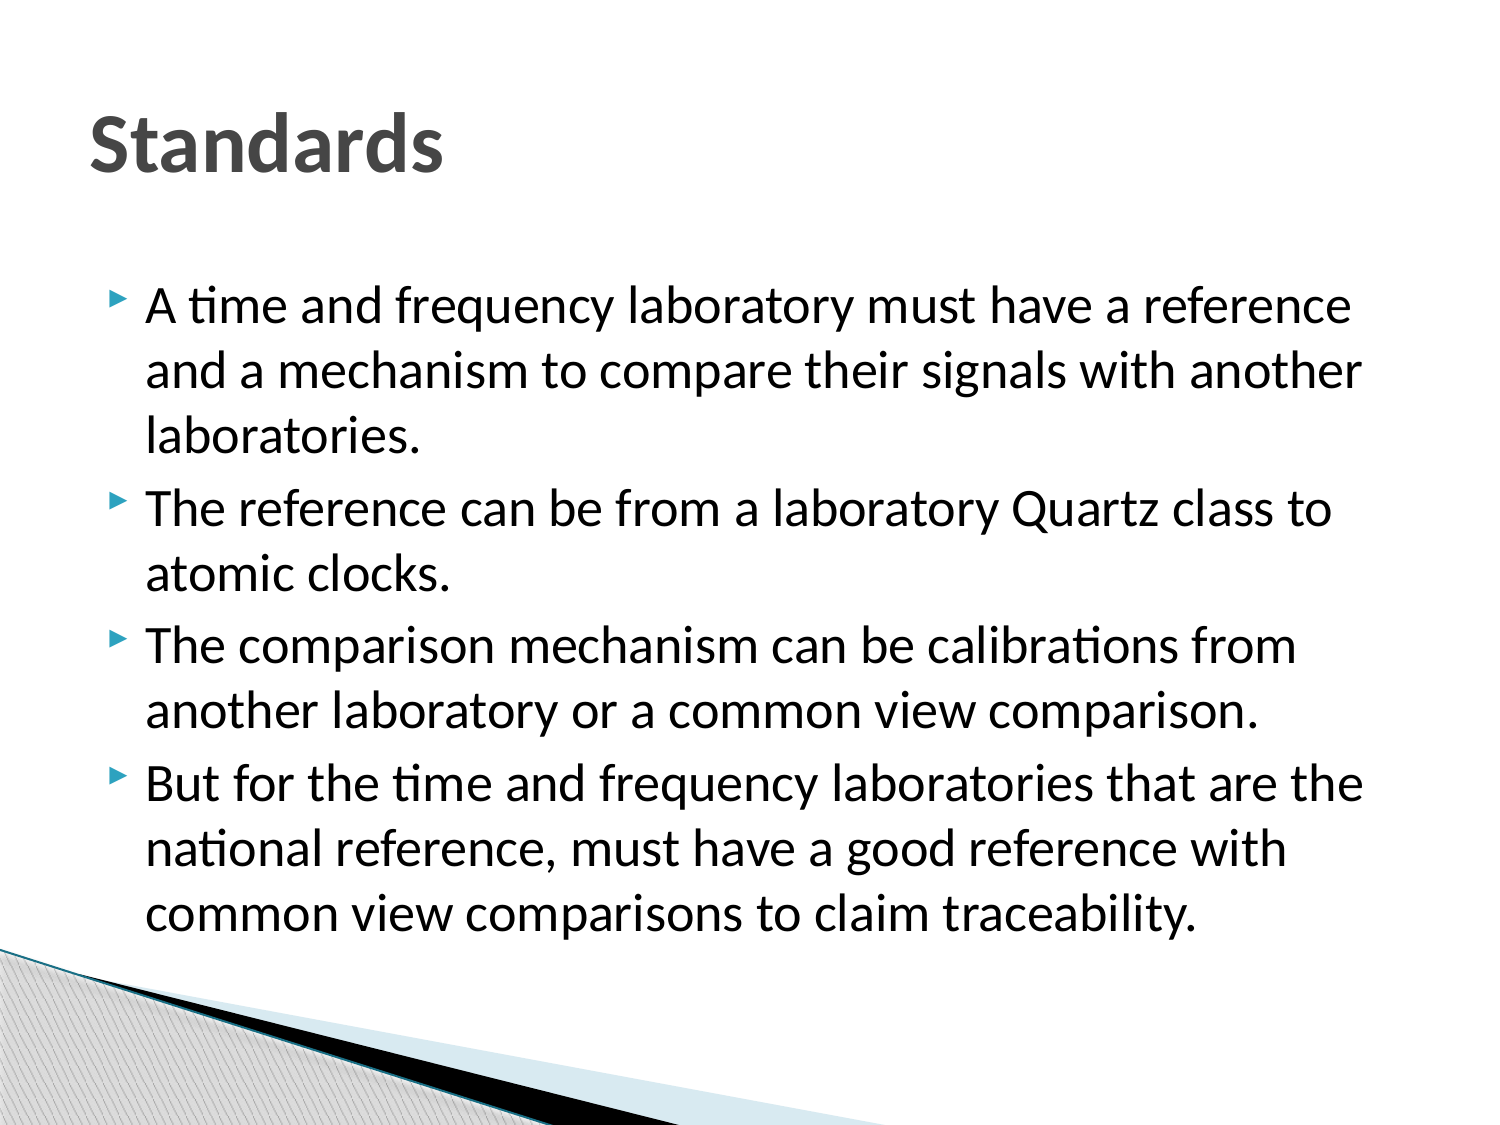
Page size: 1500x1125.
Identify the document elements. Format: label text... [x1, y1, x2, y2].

list A time and frequency laboratory must have a reference and a mechanism to compare their signals with another laboratories. The reference can be from a laboratory Quartz class to atomic clocks. The comparison mechanism can be calibrations from another laboratory or a common view comparison. But for the time and frequency laboratories that are the national reference, must have a good reference with common view comparisons to claim traceability. [75, 262, 1425, 953]
title Standards [75, 45, 1425, 233]
